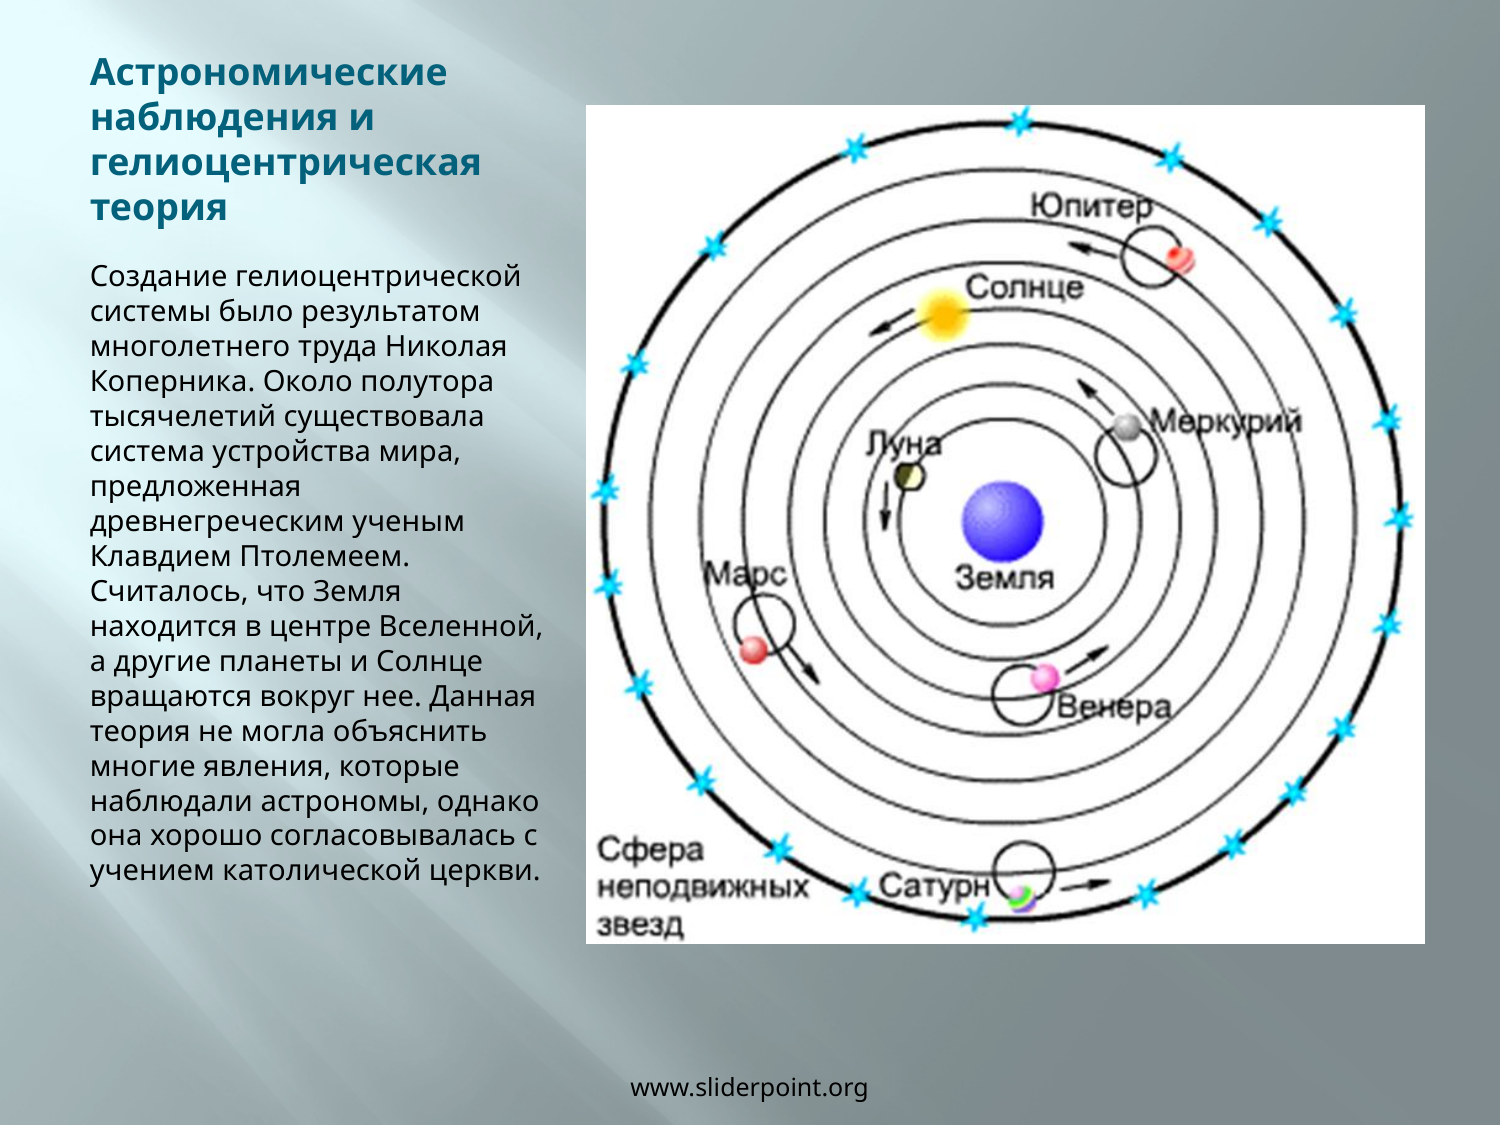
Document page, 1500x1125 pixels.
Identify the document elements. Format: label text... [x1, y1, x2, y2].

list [586, 105, 1426, 945]
title Астрономические наблюдения и гелиоцентрическая теория [75, 0, 569, 236]
list Создание гелиоцентрической системы было результатом многолетнего труда Николая Коперника. Около полутора тысячелетий существовала система устройства мира, предложенная древнегреческим ученым Клавдием Птолемеем. Считалось, что Земля находится в центре Вселенной, а другие планеты и Солнце вращаются вокруг нее. Данная теория не могла объяснить многие явления, которые наблюдали астрономы, однако она хорошо согласовывалась с учением католической церкви. [75, 249, 569, 1005]
footer www.sliderpoint.org [512, 1052, 988, 1113]
